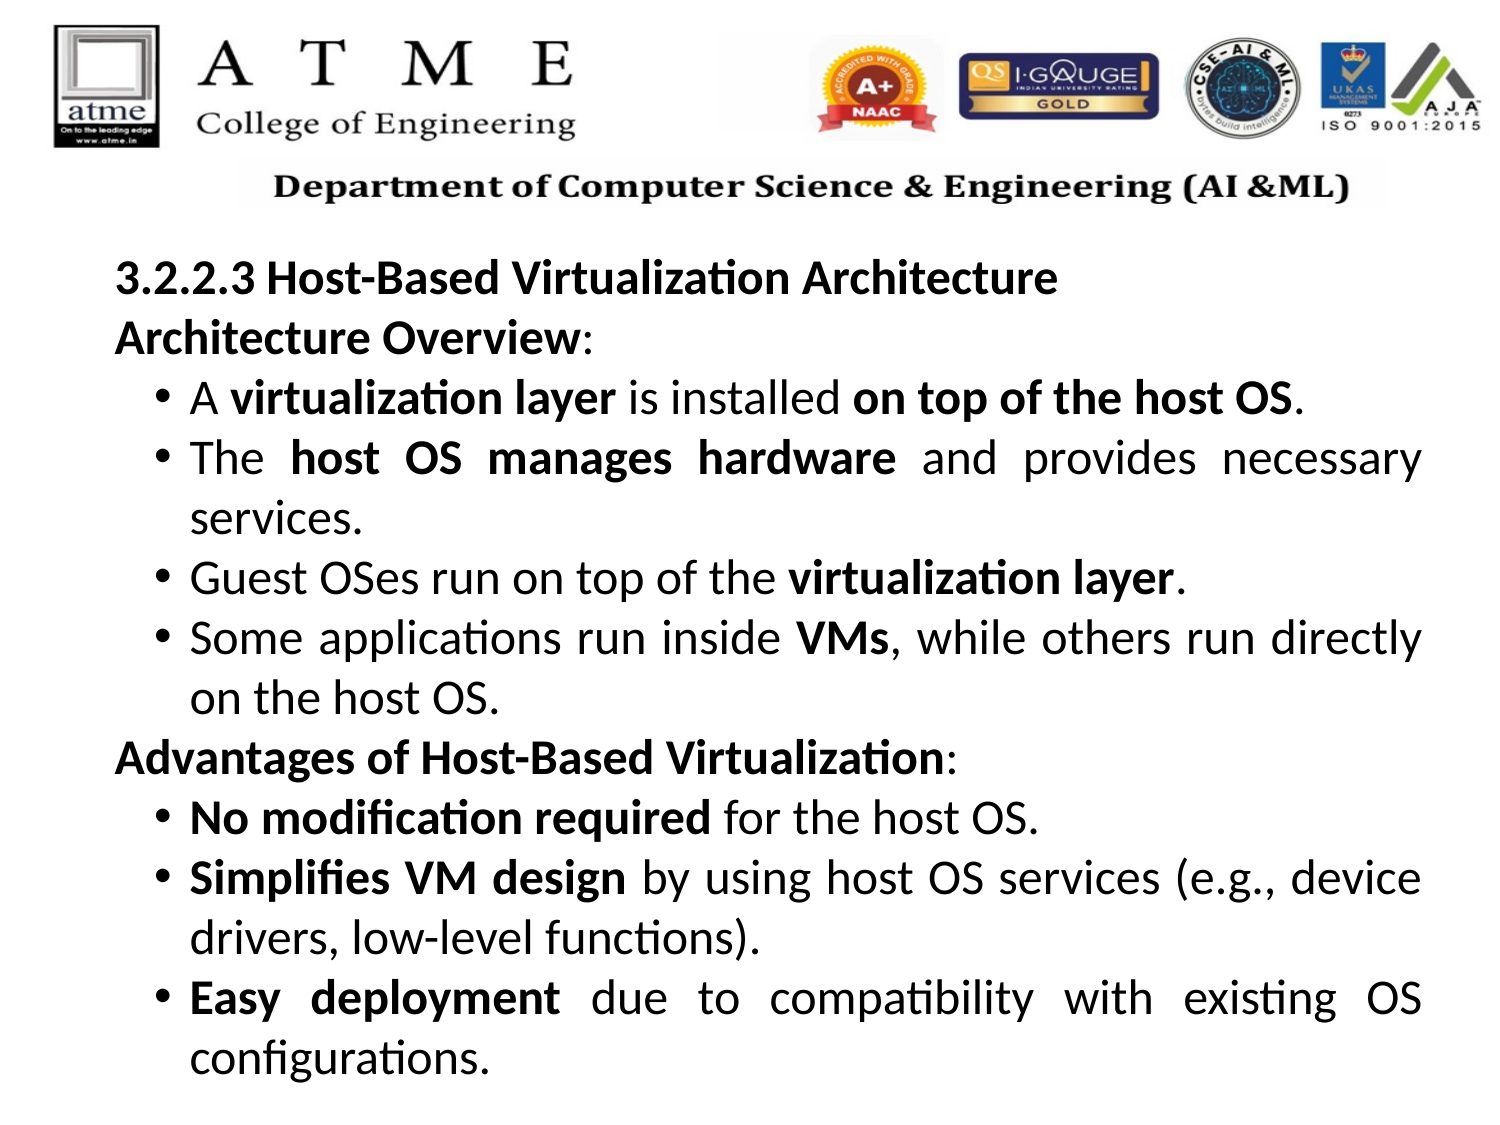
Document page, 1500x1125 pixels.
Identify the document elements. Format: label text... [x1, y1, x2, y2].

picture [24, 0, 1500, 226]
text_box 3.2.2.3 Host-Based Virtualization Architecture Architecture Overview: A virtualization layer is installed on top of the host OS. The host OS manages hardware and provides necessary services. Guest OSes run on top of the virtualization layer. Some applications run inside VMs, while others run directly on the host OS. Advantages of Host-Based Virtualization: No modification required for the host OS. Simplifies VM design by using host OS services (e.g., device drivers, low-level functions). Easy deployment due to compatibility with existing OS configurations. [99, 237, 1438, 1093]
